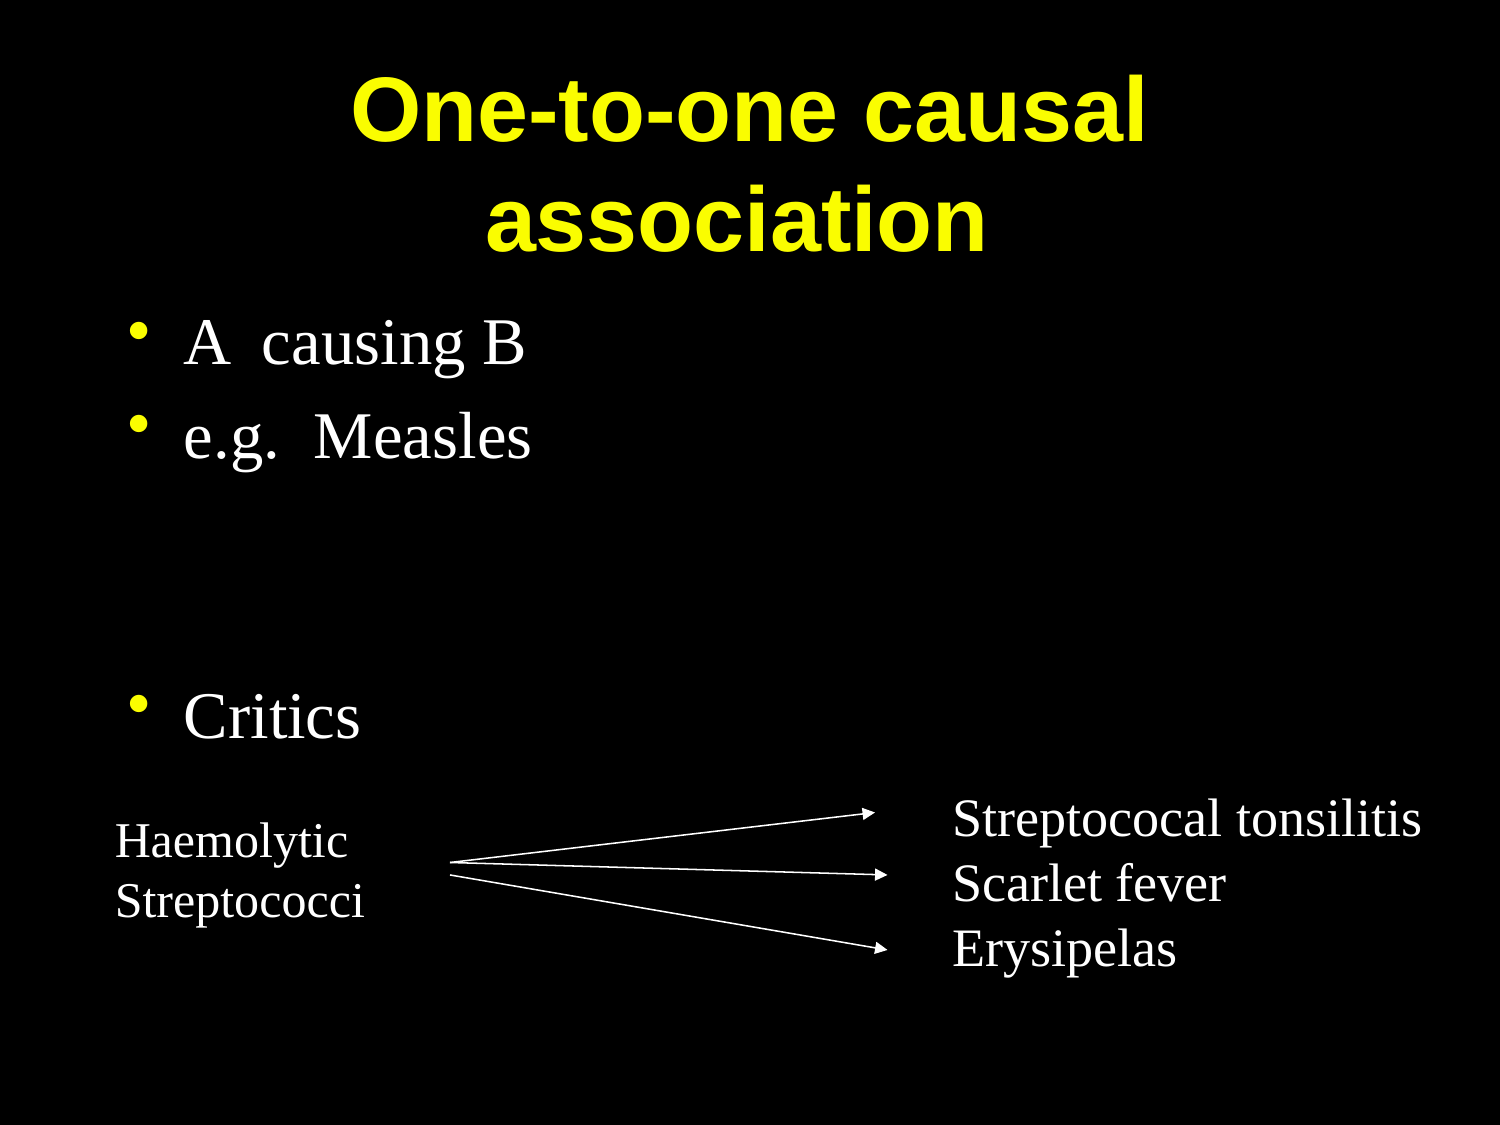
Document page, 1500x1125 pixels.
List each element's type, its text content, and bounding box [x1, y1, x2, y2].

title One-to-one causal association [112, 65, 1388, 254]
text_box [449, 874, 888, 951]
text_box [449, 862, 888, 874]
text_box Streptococal tonsilitis Scarlet fever Erysipelas [937, 775, 1439, 985]
text_box Haemolytic Streptococci [99, 799, 500, 935]
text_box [449, 812, 876, 861]
list A causing B e.g. Measles Critics [112, 290, 1388, 966]
